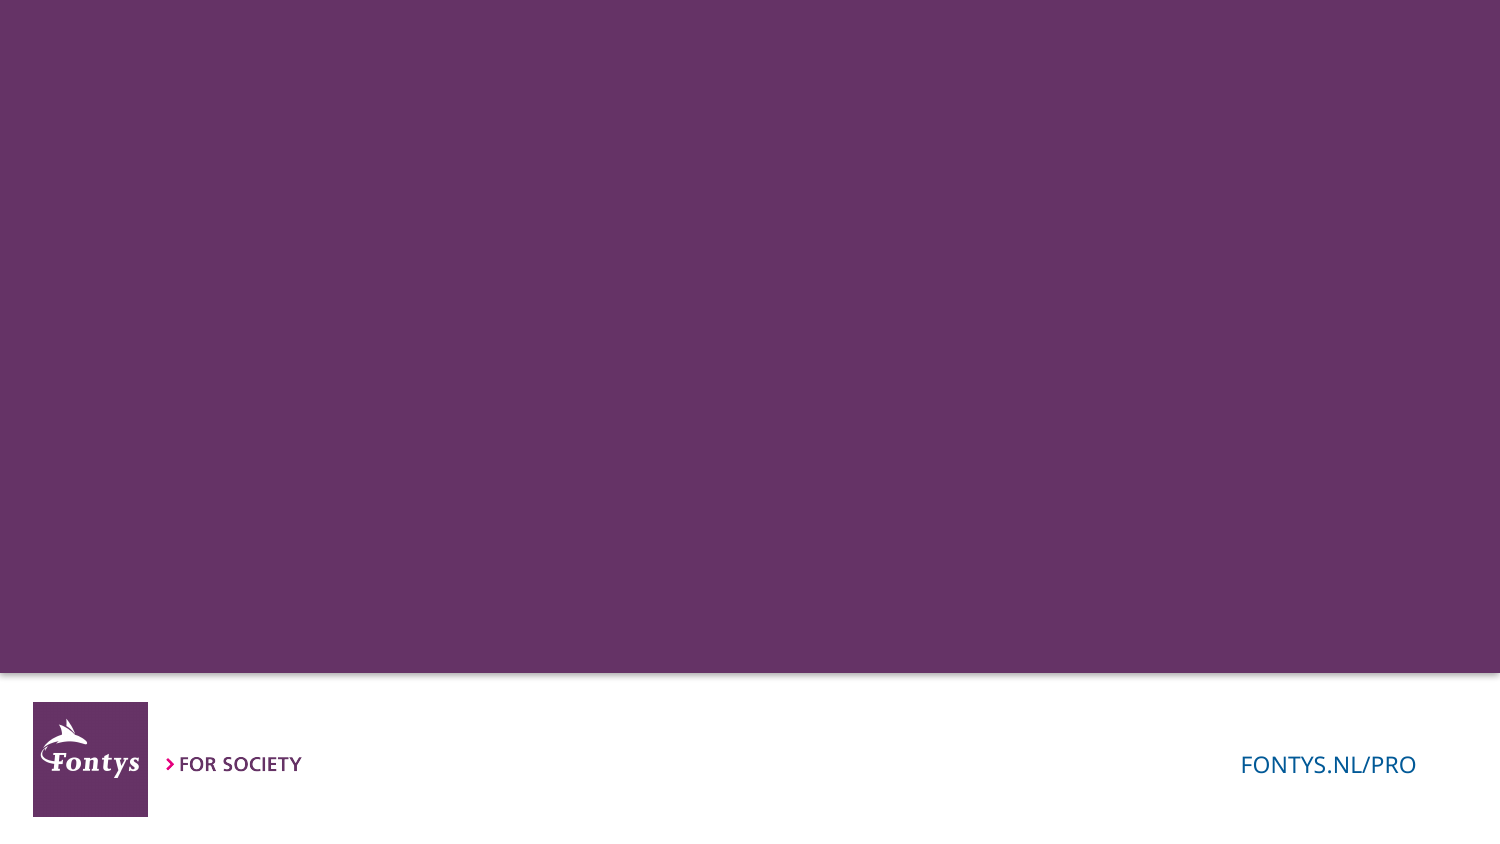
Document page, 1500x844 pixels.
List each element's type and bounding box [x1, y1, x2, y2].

picture [33, 702, 302, 817]
